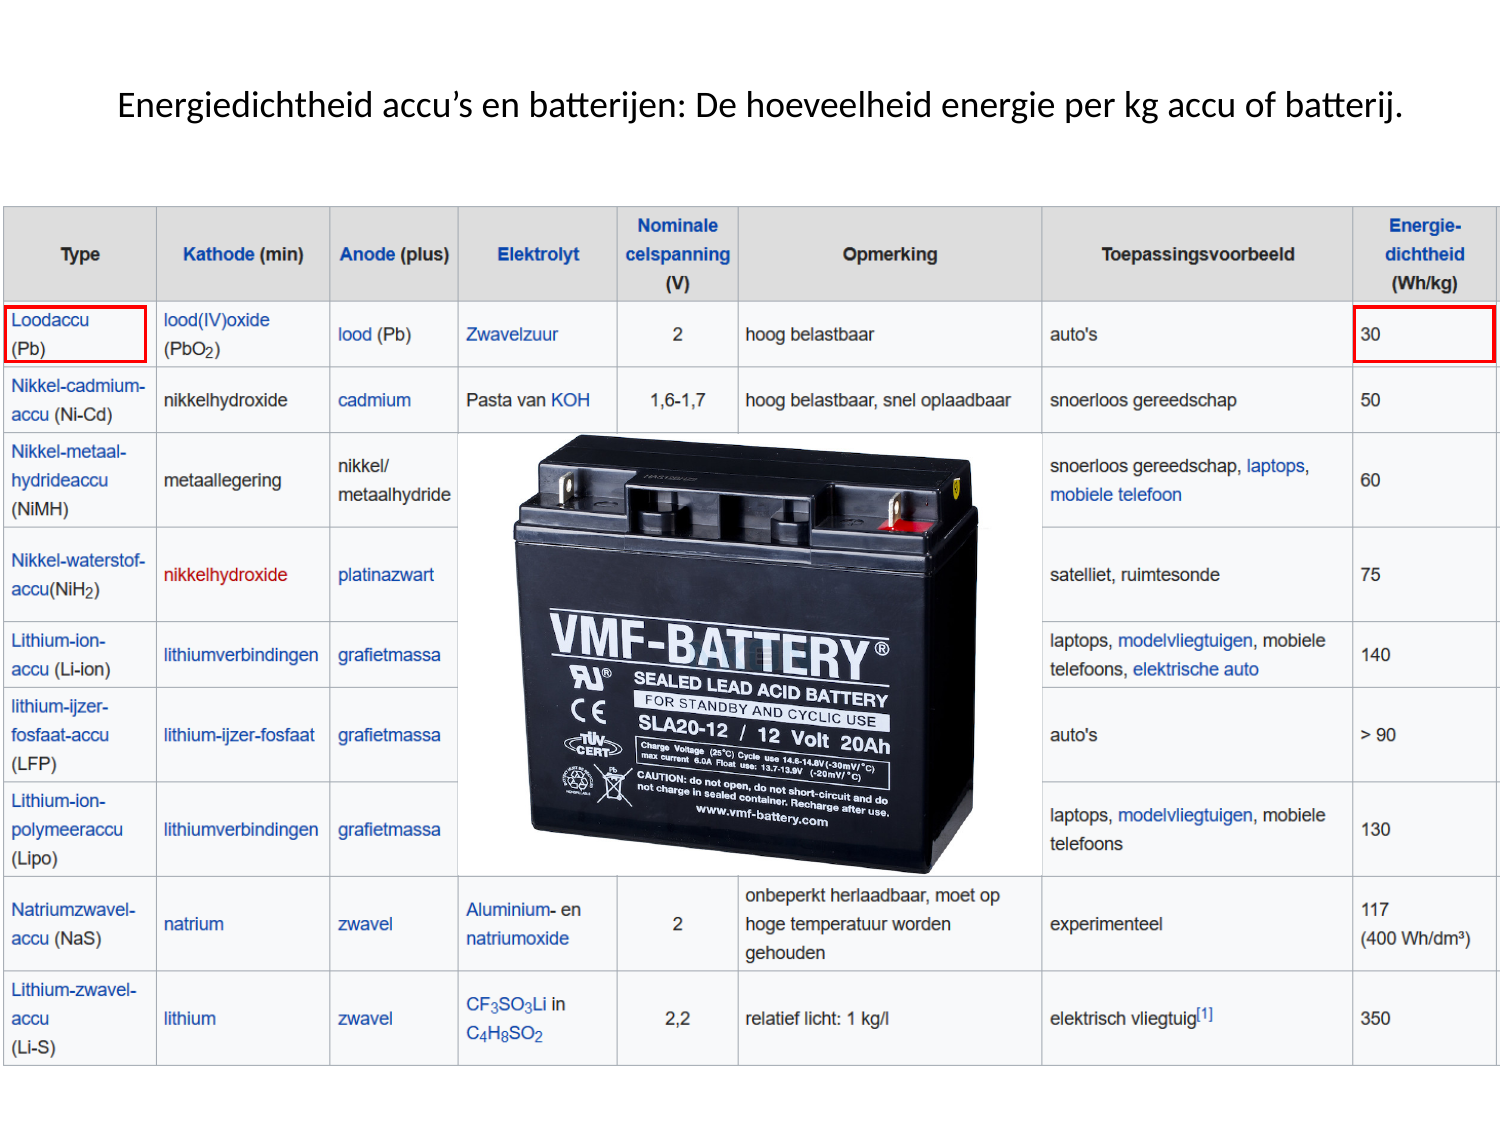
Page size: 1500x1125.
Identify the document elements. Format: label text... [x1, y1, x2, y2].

text_box Energiedichtheid accu’s en batterijen: De hoeveelheid energie per kg accu of batterij. [102, 72, 1421, 133]
picture [0, 202, 1500, 1069]
